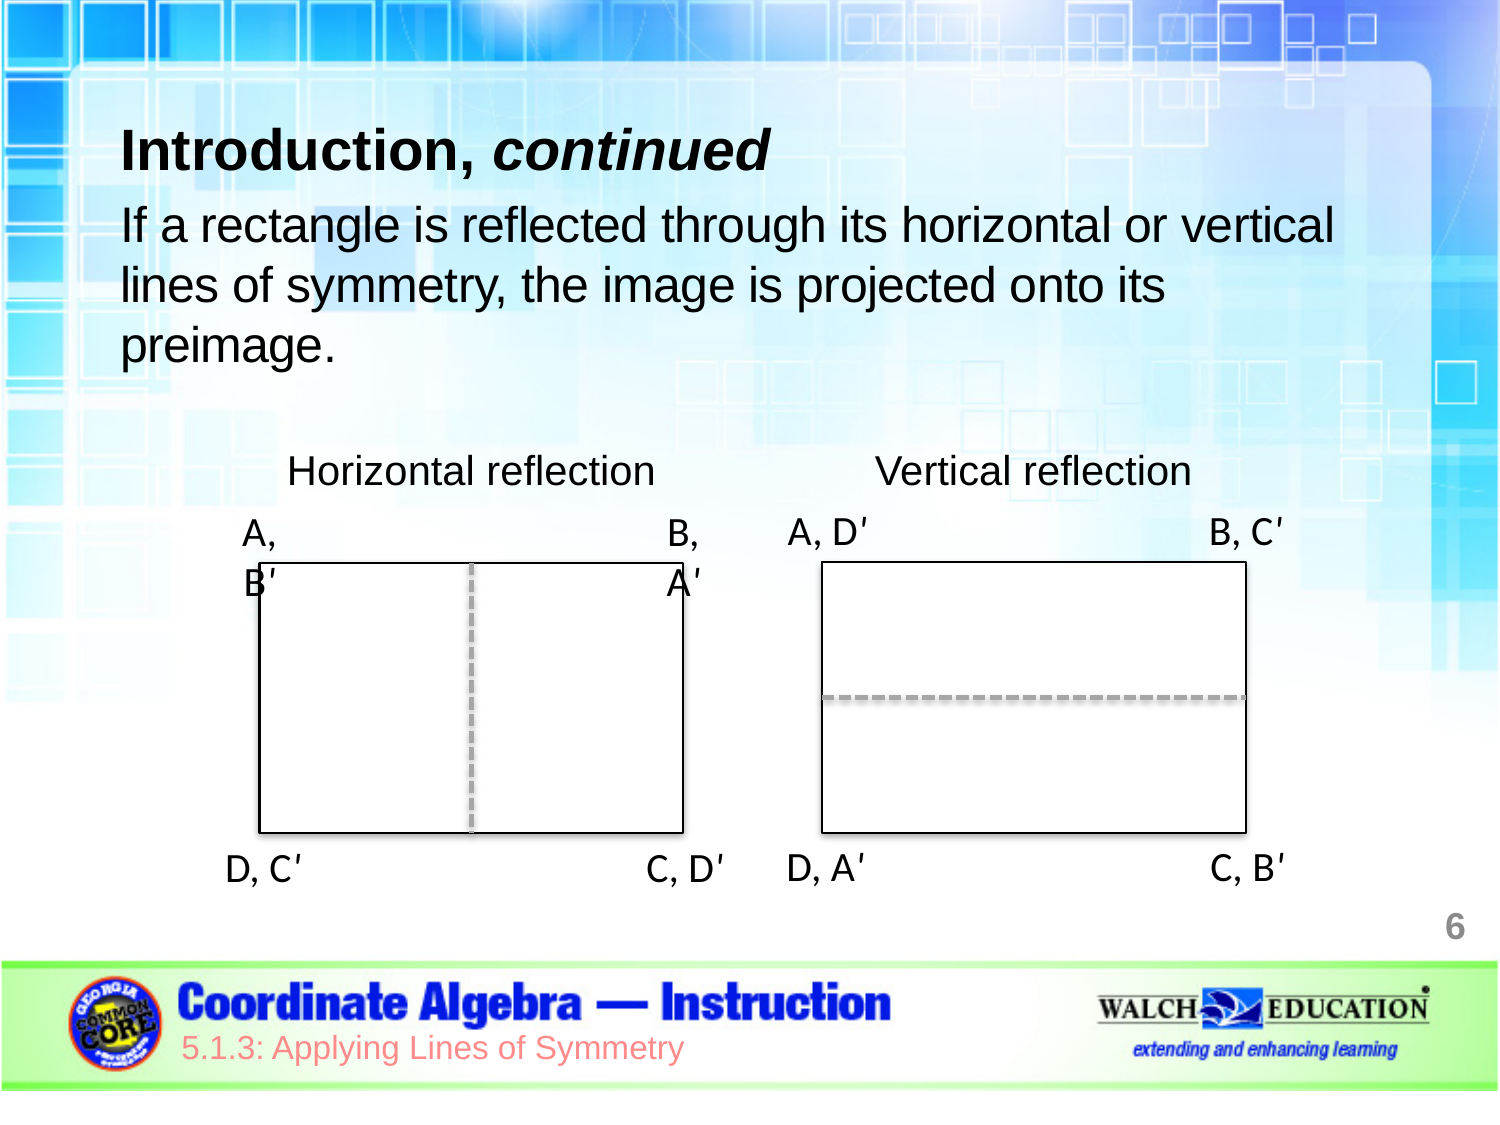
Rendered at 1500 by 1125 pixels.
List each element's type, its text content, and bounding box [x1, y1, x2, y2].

text_box C, B' [1192, 832, 1302, 898]
text_box B, A' [630, 497, 737, 612]
text_box A, D' [769, 496, 886, 562]
text_box [821, 561, 1246, 695]
text_box A, B' [206, 497, 313, 612]
text_box [821, 706, 1246, 833]
slide_number 6 [1361, 901, 1481, 949]
text_box D, C' [202, 833, 324, 899]
text_box C, D' [630, 833, 740, 899]
text_box D, A' [765, 832, 886, 898]
text_box Horizontal reflection [259, 436, 684, 502]
text_box Vertical reflection [821, 436, 1246, 501]
footer 5.1.3: Applying Lines of Symmetry [166, 1024, 1080, 1069]
picture [1, 0, 1500, 1091]
text_box [474, 562, 684, 834]
text_box [259, 562, 470, 834]
text_box B, C' [1193, 496, 1299, 562]
subtitle Introduction, continued If a rectangle is reflected through its horizontal or vertical lines of symmetry, the image is projected onto its preimage. [105, 105, 1394, 925]
